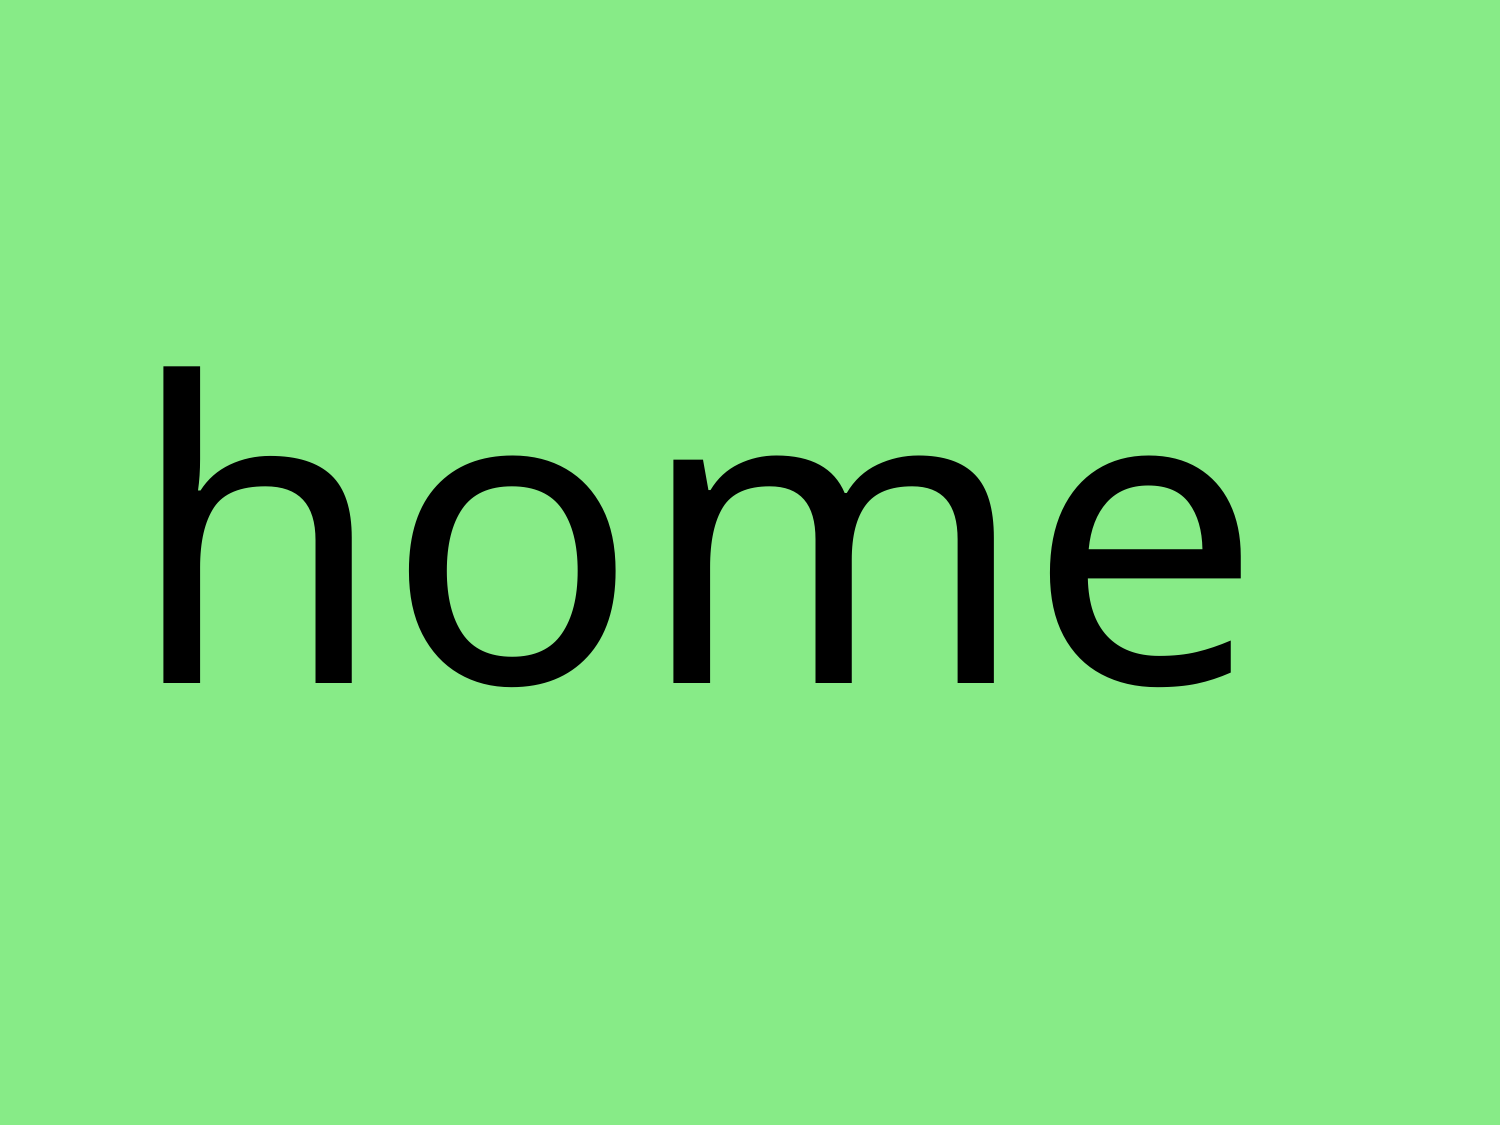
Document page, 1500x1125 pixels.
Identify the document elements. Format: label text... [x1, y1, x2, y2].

text_box home [41, 259, 1459, 775]
